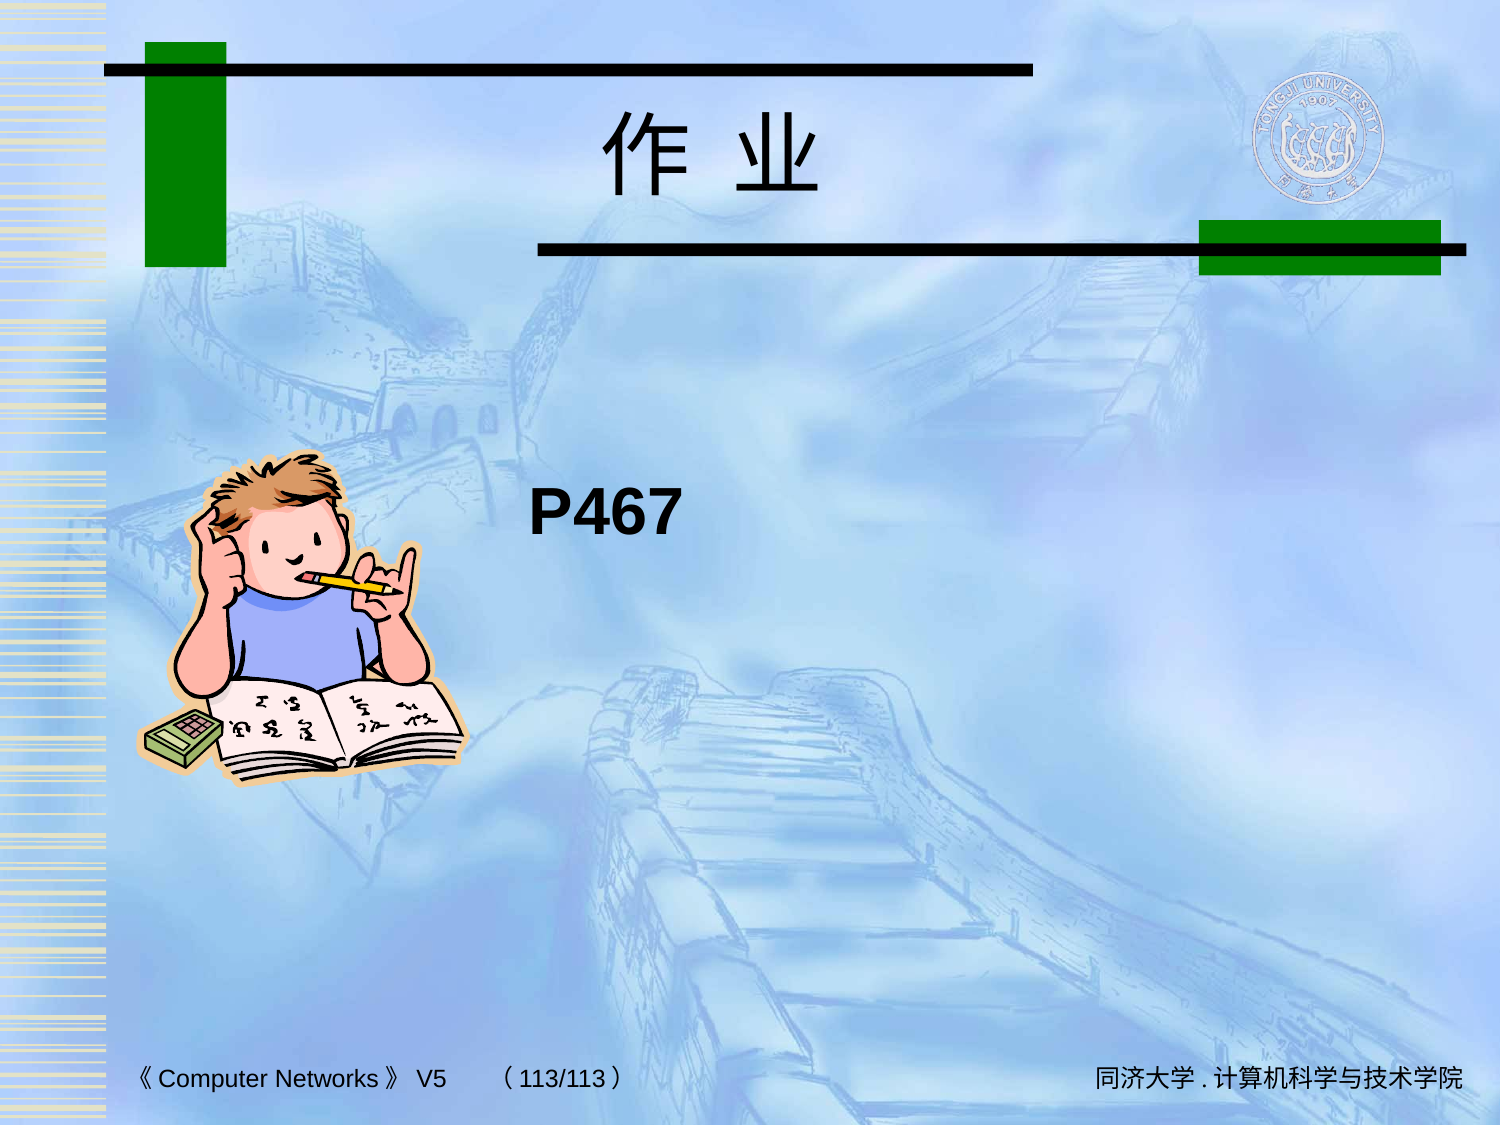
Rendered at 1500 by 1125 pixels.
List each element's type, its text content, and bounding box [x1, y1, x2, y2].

title 作 业 [230, 78, 1193, 244]
picture [0, 65, 104, 77]
list P467 [513, 420, 1353, 858]
picture [0, 0, 1500, 1125]
